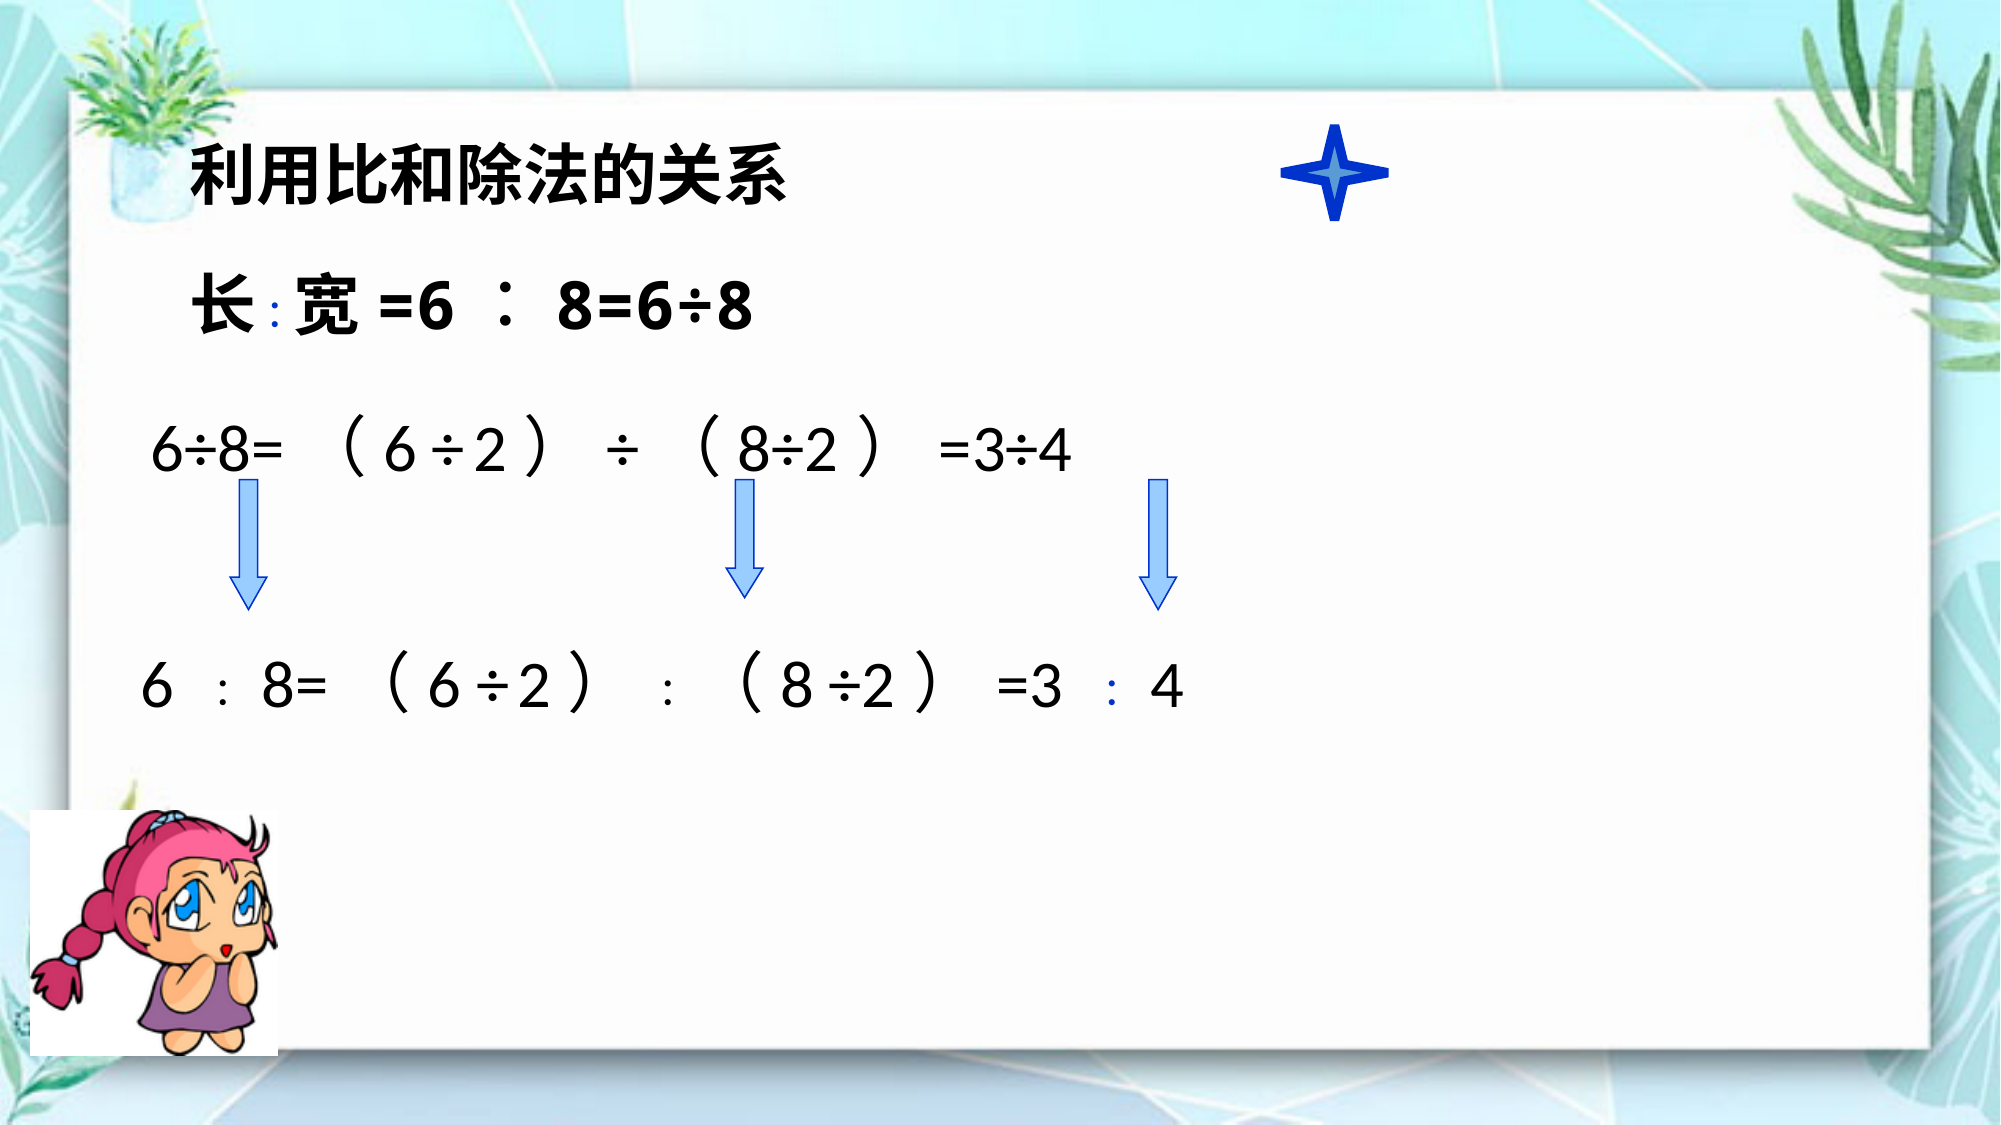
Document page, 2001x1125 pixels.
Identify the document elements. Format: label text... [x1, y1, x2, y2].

text_box [1281, 125, 1388, 221]
text_box 6 ︰ 8=（6 ÷ 2） ︰ （8 ÷2 ）=3 ︰ 4 [125, 632, 1200, 729]
text_box [726, 479, 763, 598]
text_box 长︰宽=6︰8=6÷8 [171, 255, 774, 351]
text_box [230, 493, 267, 610]
text_box 利用比和除法的关系 [175, 125, 806, 221]
text_box [1139, 479, 1177, 610]
text_box 6÷8=（6 ÷ 2）÷（8÷2 ）=3÷4 [135, 397, 1345, 493]
picture [0, 0, 2001, 1125]
